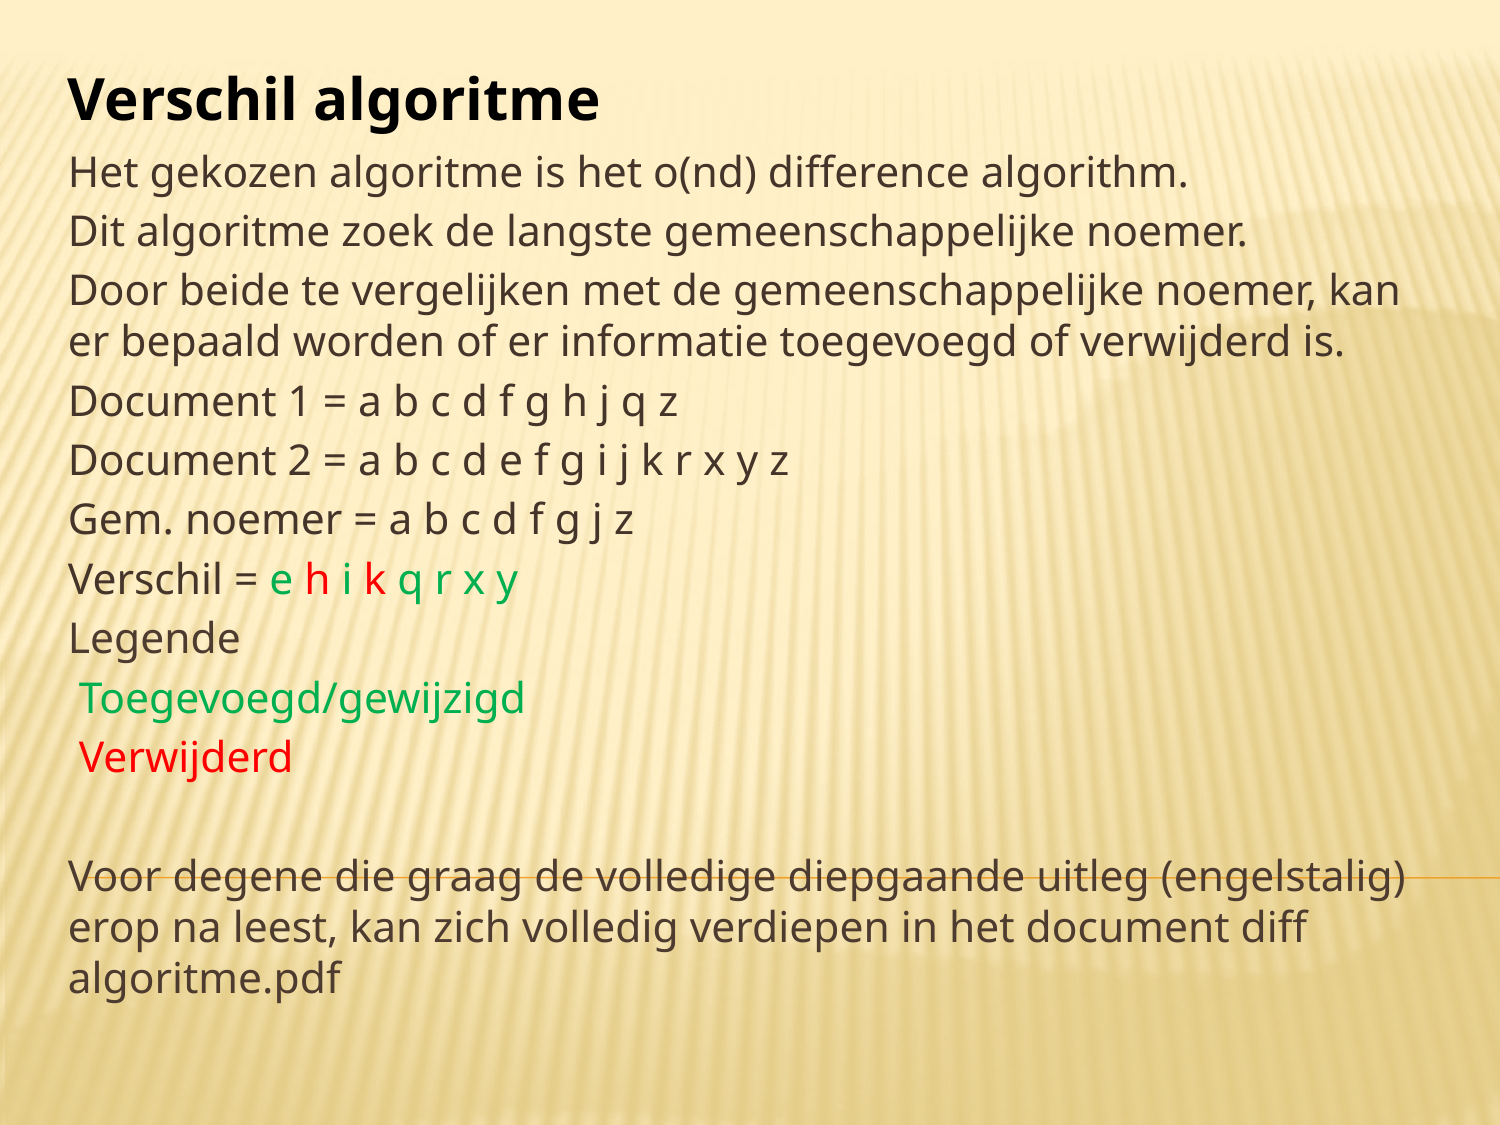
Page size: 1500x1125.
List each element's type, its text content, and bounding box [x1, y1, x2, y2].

text_box Verschil algoritme [53, 54, 1447, 140]
subtitle Het gekozen algoritme is het o(nd) difference algorithm. Dit algoritme zoek de langste gemeenschappelijke noemer. Door beide te vergelijken met de gemeenschappelijke noemer, kan er bepaald worden of er informatie toegevoegd of verwijderd is. Document 1 = a b c d f g h j q z Document 2 = a b c d e f g i j k r x y z Gem. noemer = a b c d f g j z Verschil = e h i k q r x y Legende Toegevoegd/gewijzigd Verwijderd Voor degene die graag de volledige diepgaande uitleg (engelstalig) erop na leest, kan zich volledig verdiepen in het document diff algoritme.pdf [53, 137, 1459, 1047]
